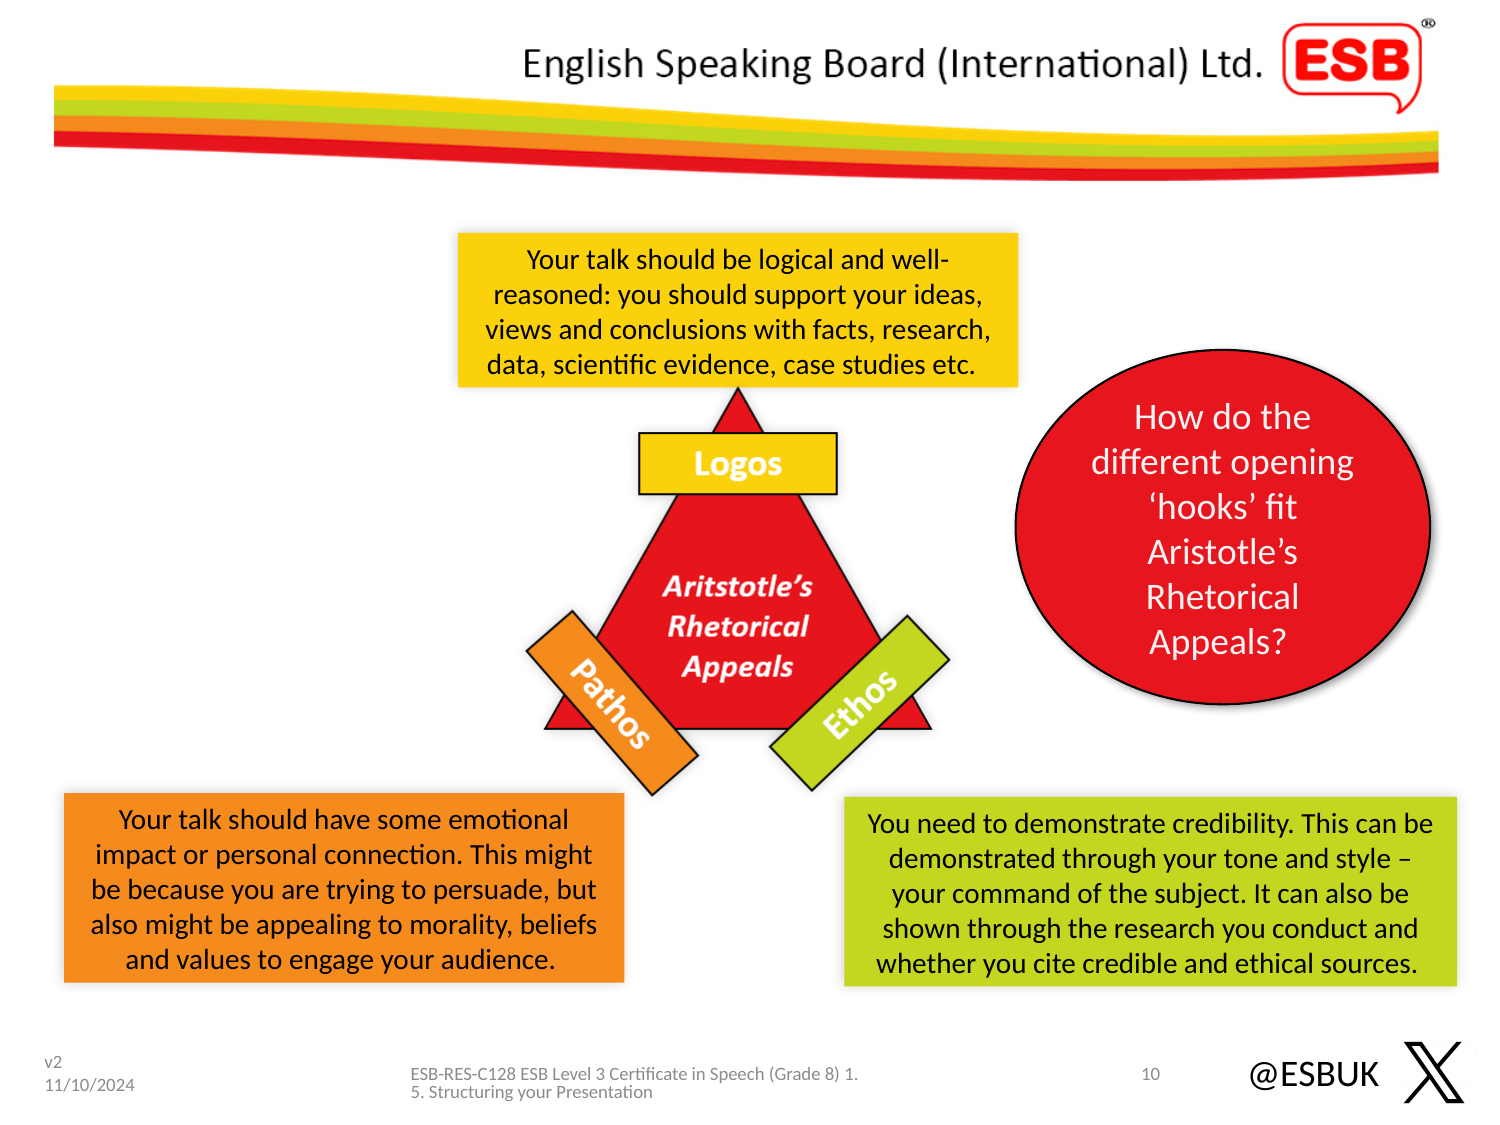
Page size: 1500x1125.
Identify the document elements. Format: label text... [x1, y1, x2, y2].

picture [525, 385, 951, 797]
slide_number 14 [930, 1042, 1176, 1103]
picture [1395, 1029, 1476, 1116]
text_box Your talk should have some emotional impact or personal connection. This might be because you are trying to persuade, but also might be appealing to morality, beliefs and values to engage your audience. [64, 793, 625, 983]
text_box You need to demonstrate credibility. This can be demonstrated through your tone and style – your command of the subject. It can also be shown through the research you conduct and whether you cite credible and ethical sources. [844, 796, 1458, 987]
text_box How do the different opening ‘hooks’ fit Aristotle’s Rhetorical Appeals? [1014, 348, 1432, 706]
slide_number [29, 1042, 160, 1103]
text_box Your talk should be logical and well-reasoned: you should support your ideas, views and conclusions with facts, research, data, scientific evidence, case studies etc. [458, 232, 1019, 388]
footer ESB-RES-C128 ESB Level 3 Certificate in Speech (Grade 8) 1.5. Structuring your Presentation [395, 1042, 874, 1103]
picture [0, 0, 1500, 189]
